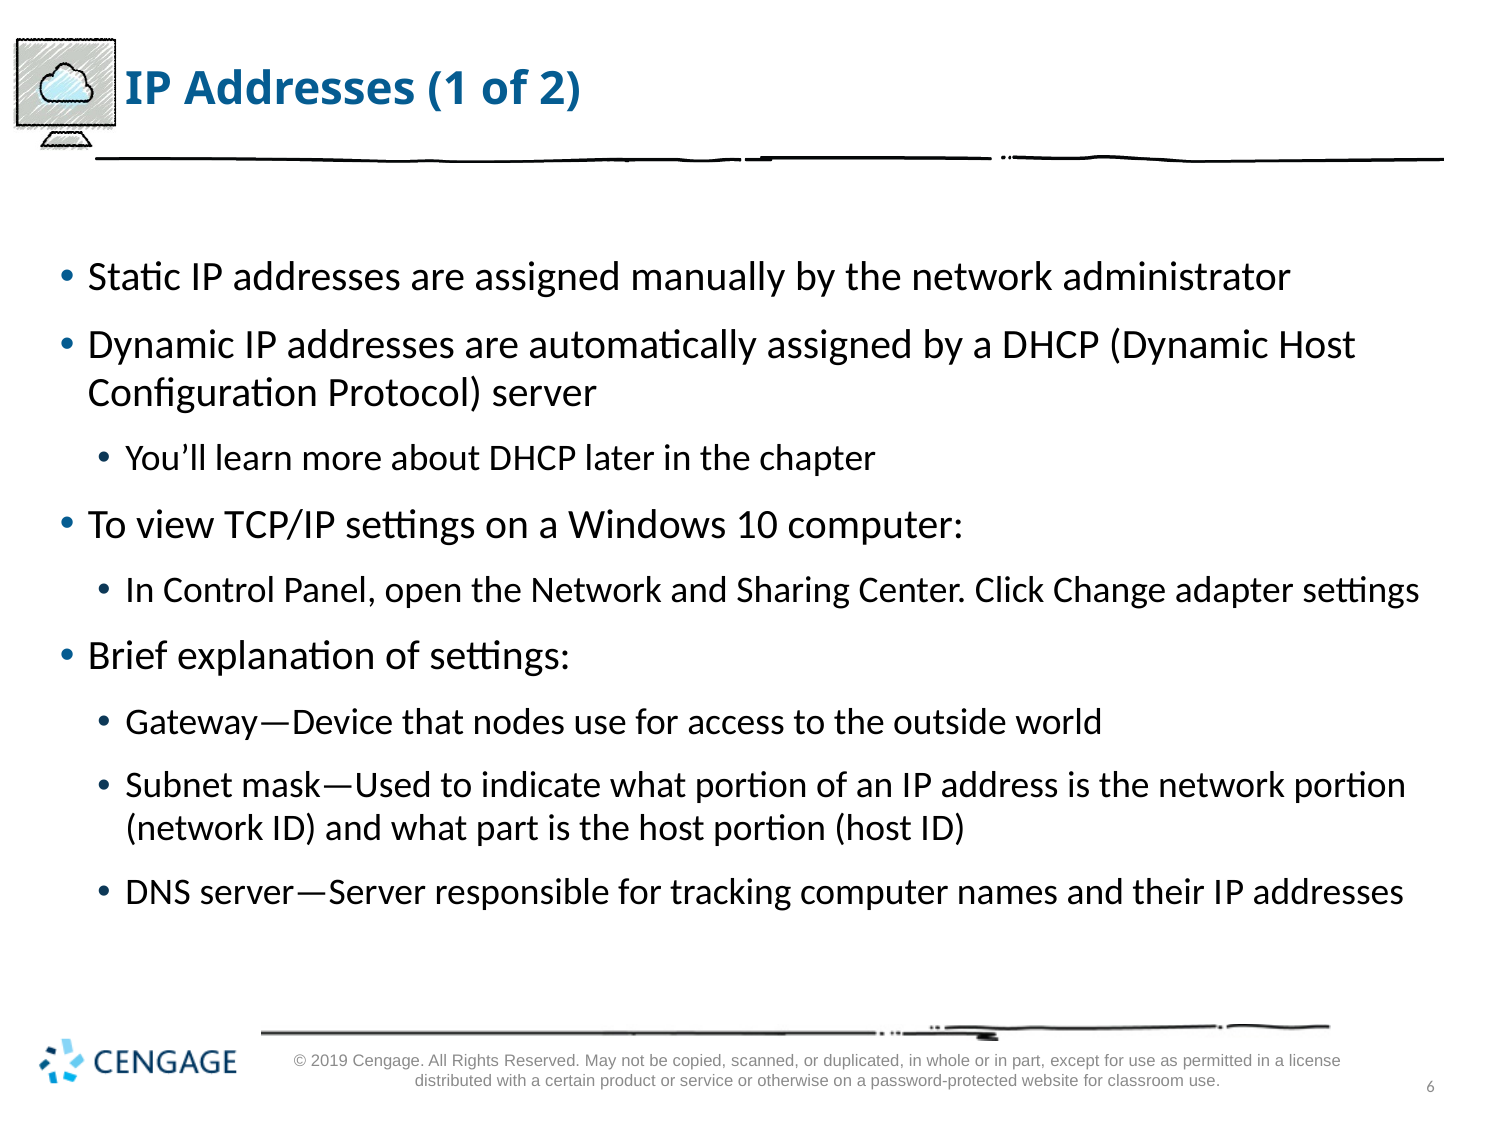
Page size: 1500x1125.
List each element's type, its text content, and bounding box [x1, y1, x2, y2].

picture [95, 155, 1444, 163]
picture [13, 36, 117, 151]
picture [19, 1025, 249, 1096]
title I P Addresses (1 of 2) [125, 66, 1442, 116]
footer © 2019 Cengage. All Rights Reserved. May not be copied, scanned, or duplicated, in whole or in part, except for use as permitted in a license distributed with a certain product or service or otherwise on a password-protected website for classroom use. [262, 1050, 1375, 1091]
list Static I P addresses are assigned manually by the network administrator Dynamic I P addresses are automatically assigned by a D H C P (Dynamic Host Configuration Protocol) server You’ll learn more about D H C P later in the chapter To view T C P/I P settings on a Windows 10 computer: In Control Panel, open the Network and Sharing Center. Click Change adapter settings Brief explanation of settings: Gateway—Device that nodes use for access to the outside world Subnet mask—Used to indicate what portion of an I P address is the network portion (network I D) and what part is the host portion (host I D) D N S server—Server responsible for tracking computer names and their I P addresses [59, 252, 1441, 920]
picture [261, 1024, 1331, 1041]
